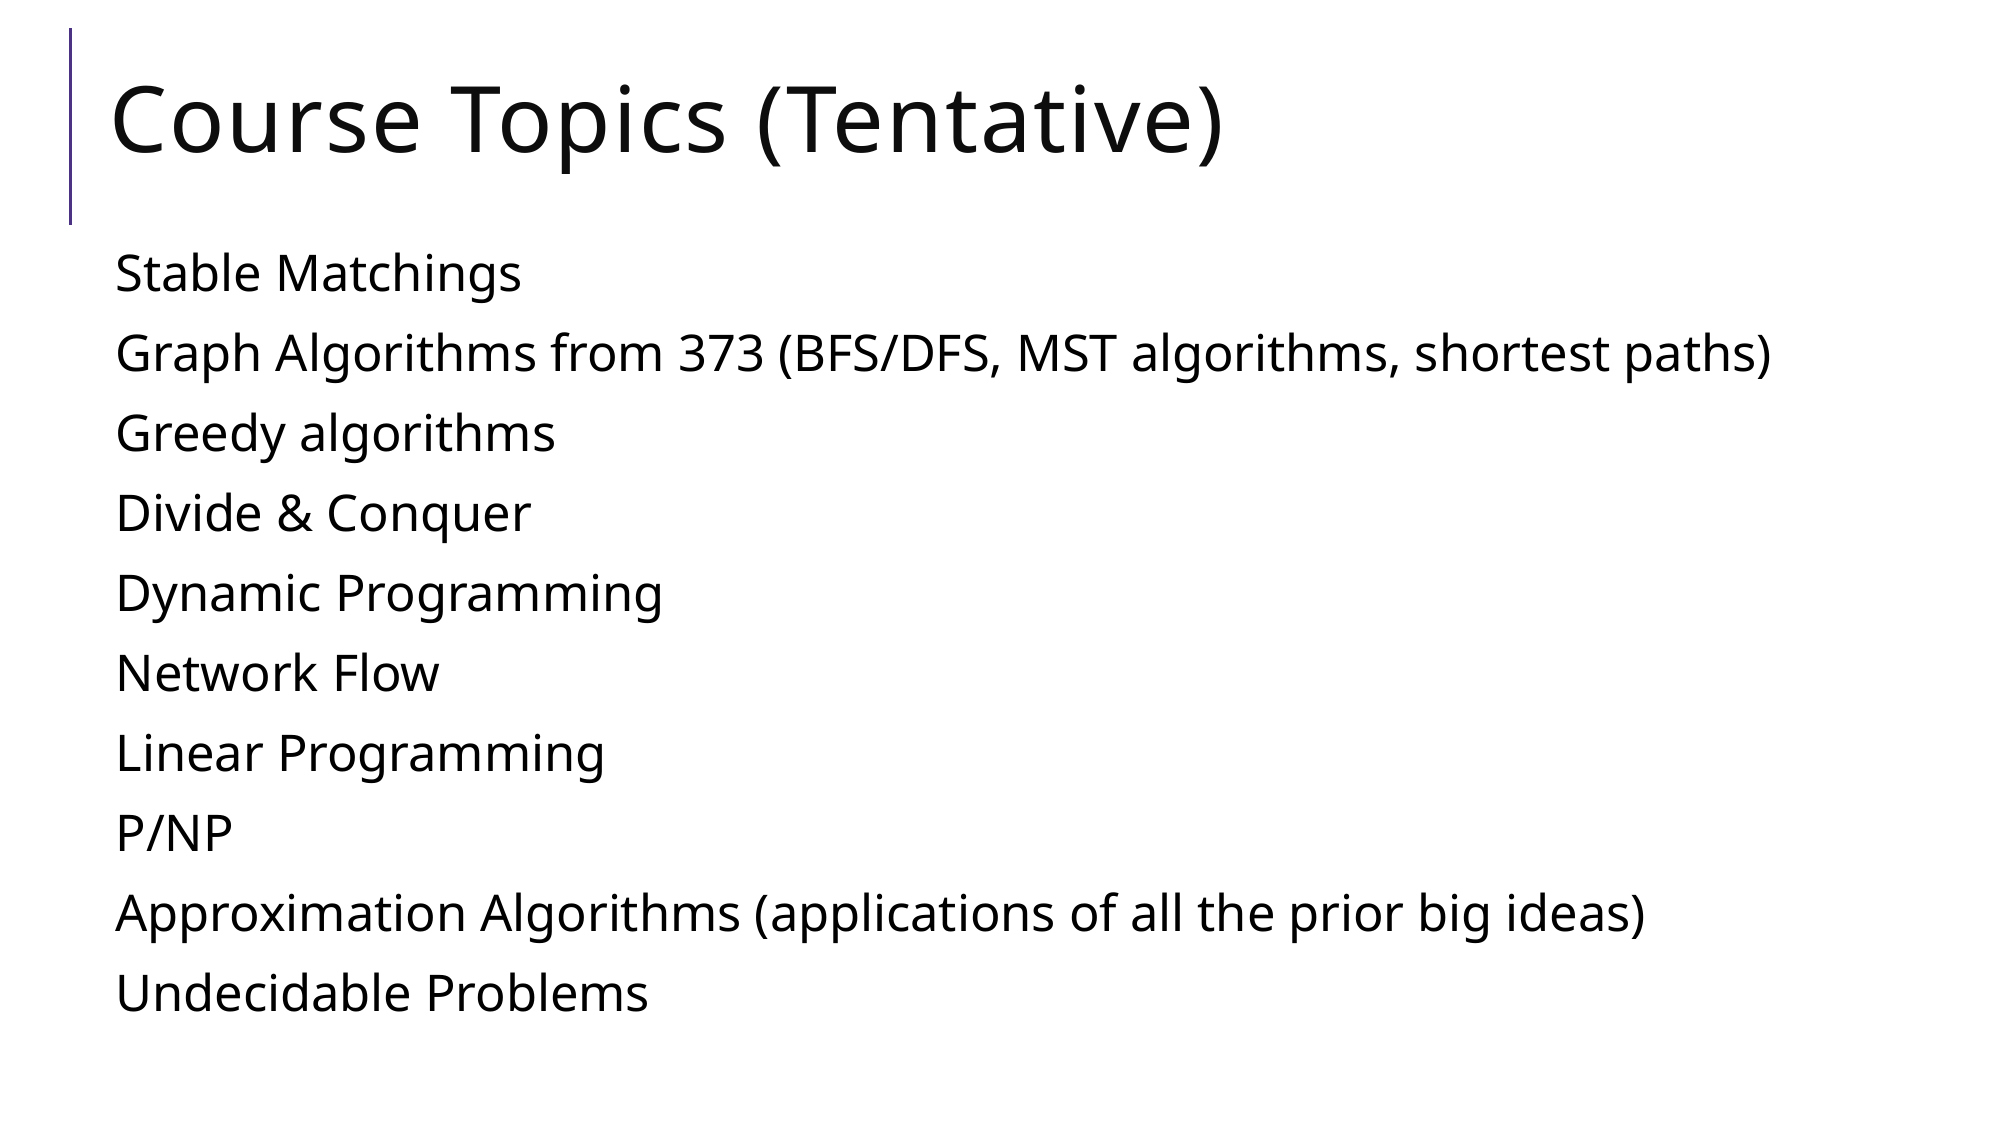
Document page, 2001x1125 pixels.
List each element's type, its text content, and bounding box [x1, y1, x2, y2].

title Course Topics (Tentative) [94, 43, 1930, 210]
list Stable Matchings Graph Algorithms from 373 (BFS/DFS, MST algorithms, shortest paths) Greedy algorithms Divide & Conquer Dynamic Programming Network Flow Linear Programming P/NP Approximation Algorithms (applications of all the prior big ideas) Undecidable Problems [94, 240, 1930, 1035]
